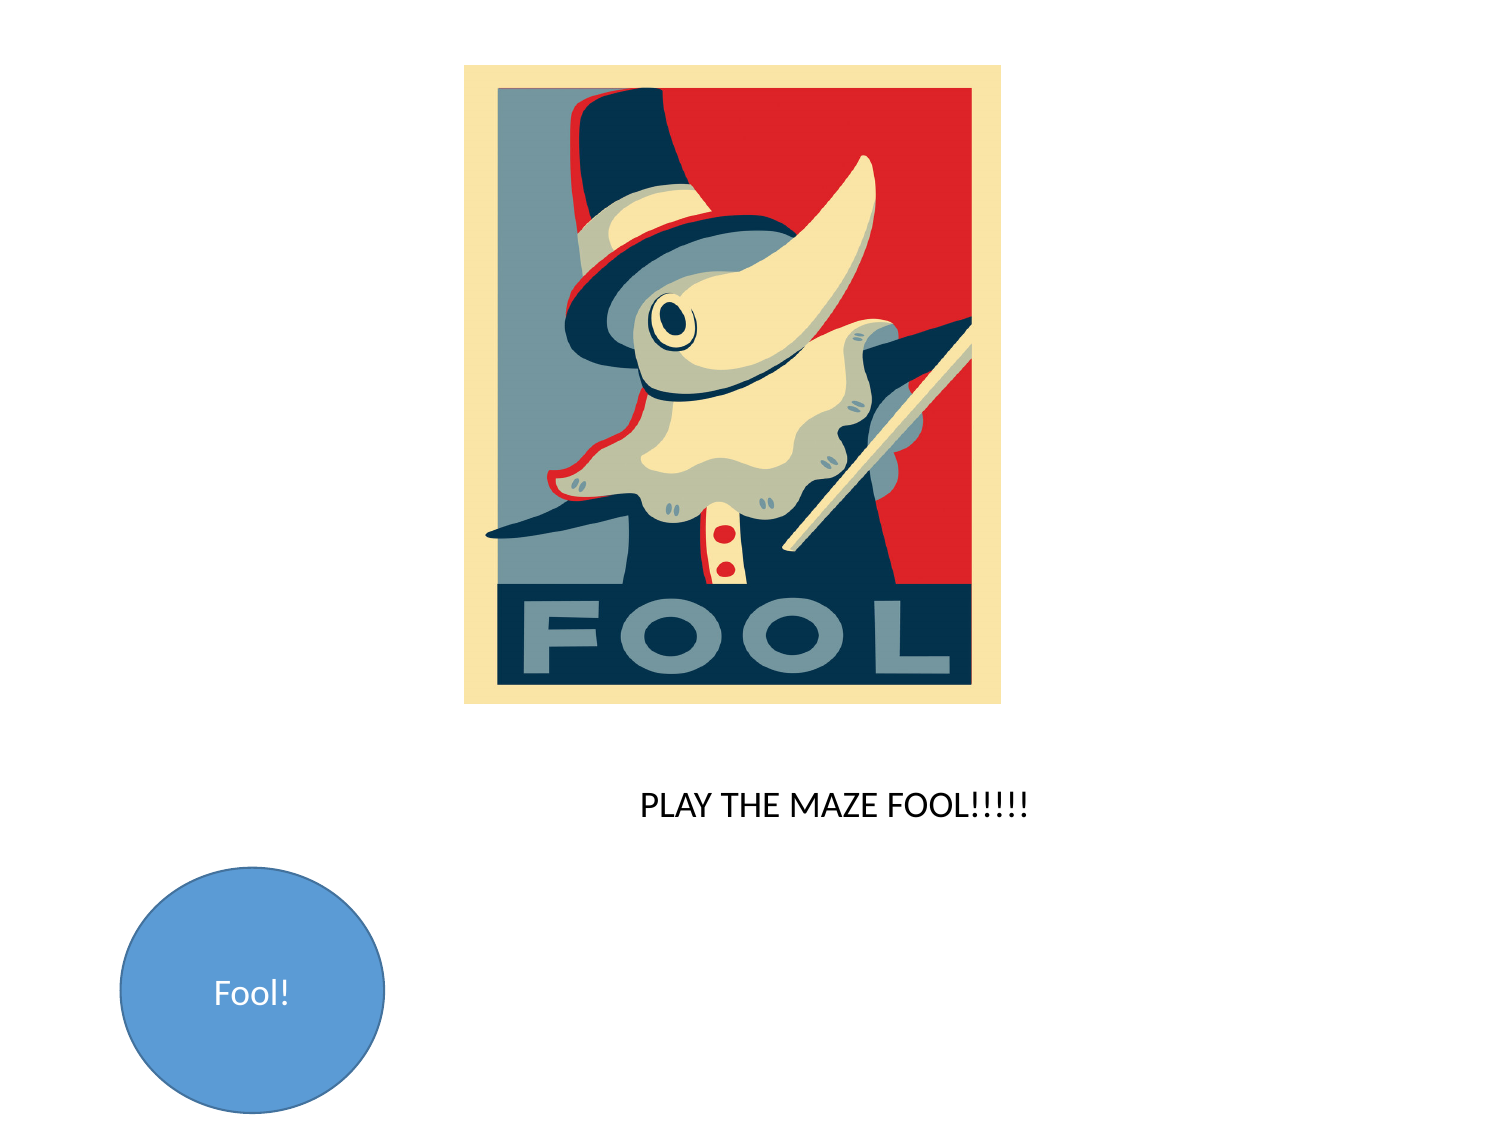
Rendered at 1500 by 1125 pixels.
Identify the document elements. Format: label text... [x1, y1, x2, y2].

text_box Fool! [119, 866, 386, 1115]
picture [464, 65, 1001, 704]
text_box PLAY THE MAZE FOOL!!!!! [625, 772, 1211, 832]
